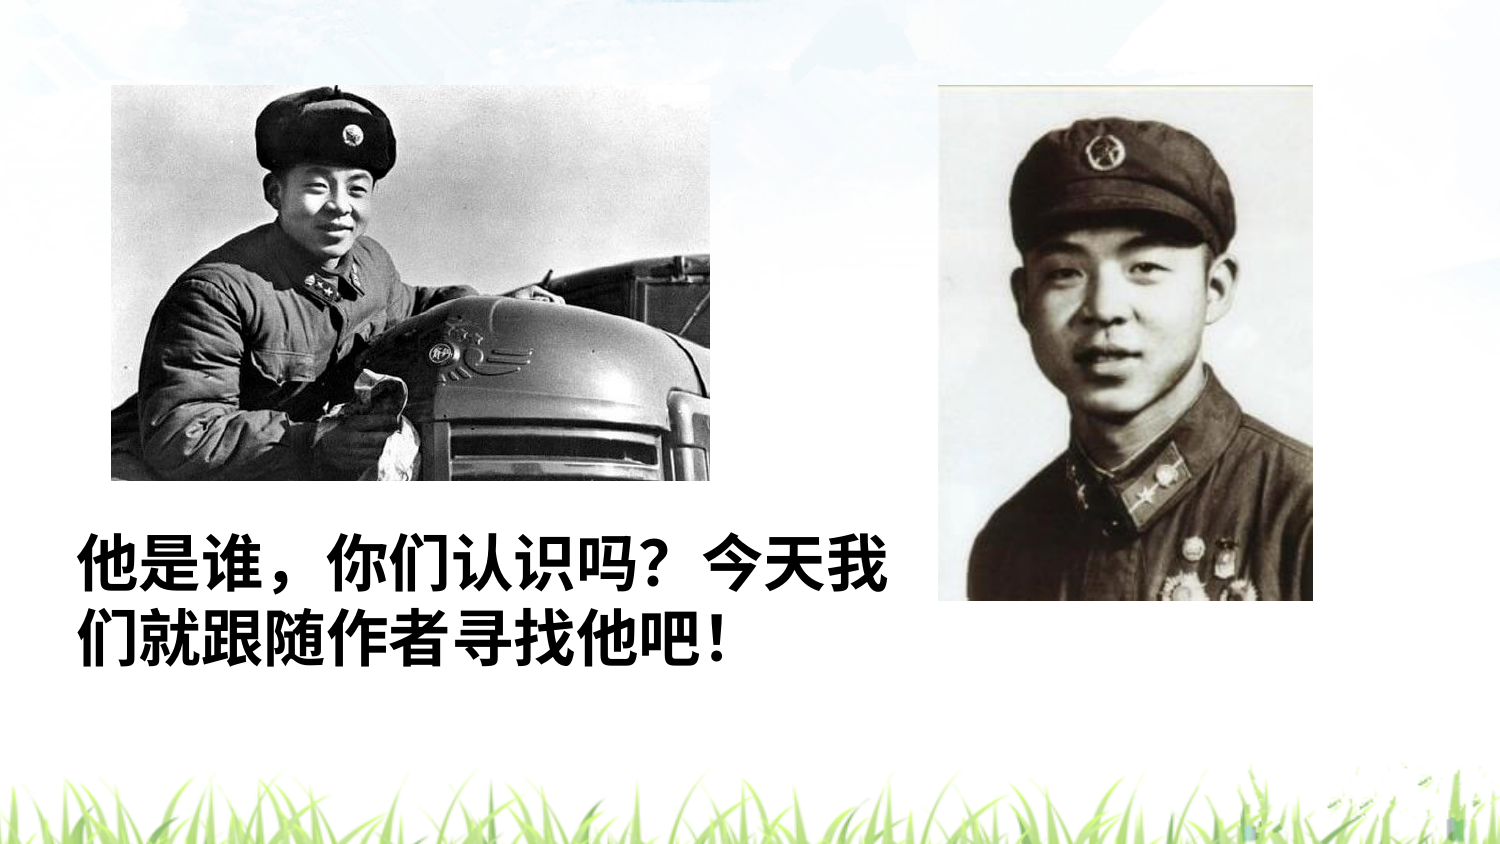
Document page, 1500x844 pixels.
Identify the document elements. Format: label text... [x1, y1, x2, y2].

picture [0, 0, 1500, 844]
text_box 他是谁，你们认识吗？今天我们就跟随作者寻找他吧！ [64, 518, 909, 680]
